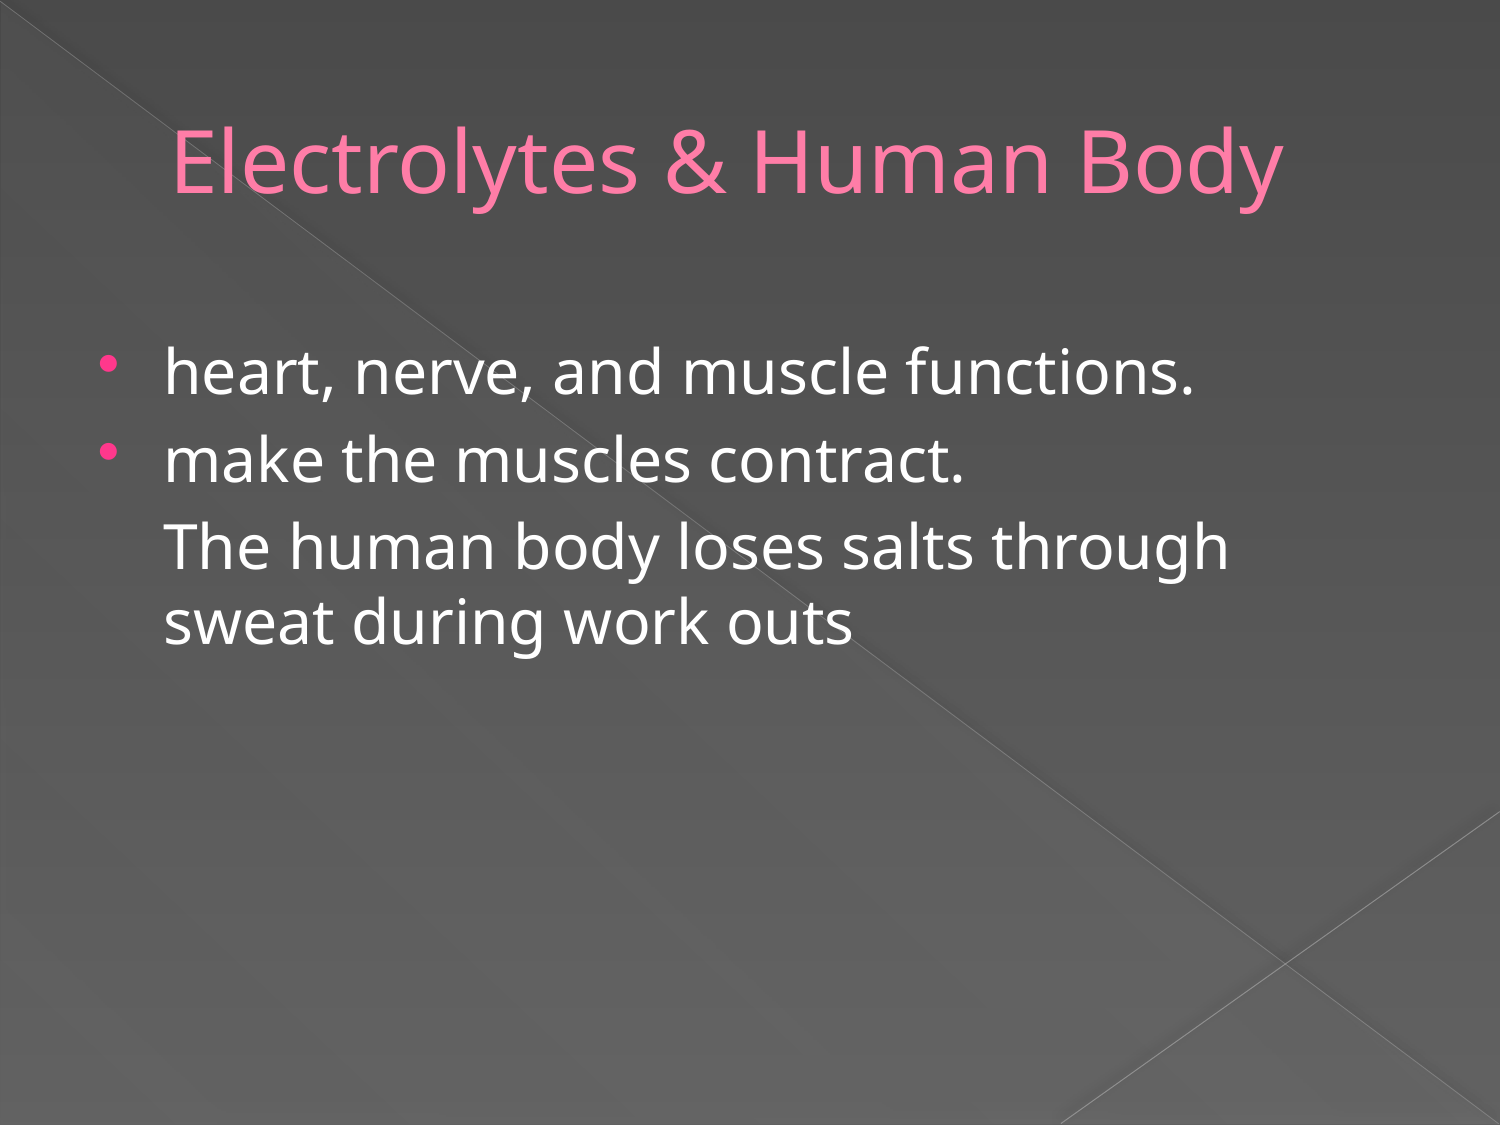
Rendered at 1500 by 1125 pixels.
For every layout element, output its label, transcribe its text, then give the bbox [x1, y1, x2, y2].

title Electrolytes & Human Body [75, 43, 1425, 237]
list heart, nerve, and muscle functions. make the muscles contract. The human body loses salts through sweat during work outs [75, 237, 1425, 1059]
